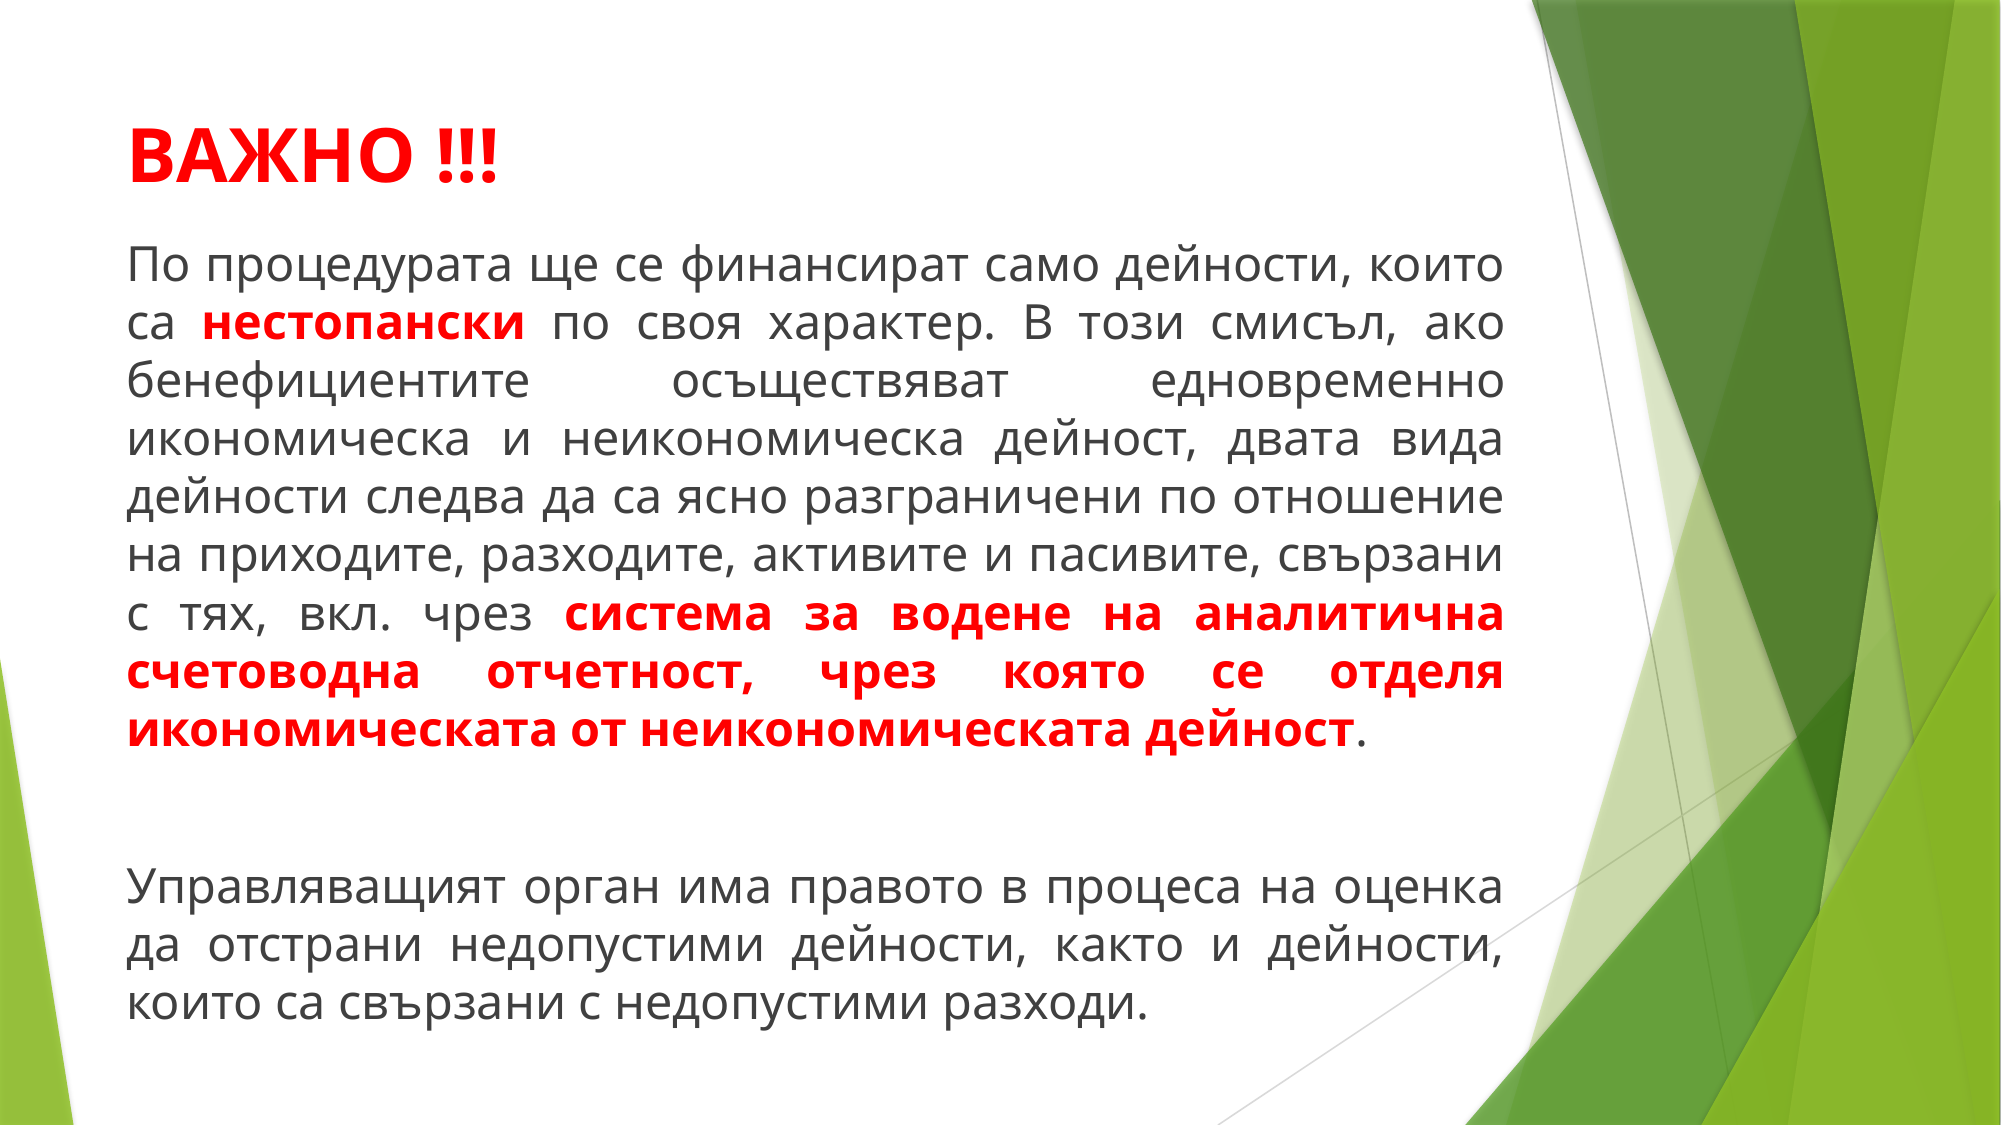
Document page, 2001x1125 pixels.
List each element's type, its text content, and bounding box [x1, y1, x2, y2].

list По процедурата ще се финансират само дейности, които са нестопански по своя характер. В този смисъл, ако бенефициентите осъществяват едновременно икономическа и неикономическа дейност, двата вида дейности следва да са ясно разграничени по отношение на приходите, разходите, активите и пасивите, свързани с тях, вкл. чрез система за водене на аналитична счетоводна отчетност, чрез която се отделя икономическата от неикономическата дейност. Управляващият орган има правото в процеса на оценка да отстрани недопустими дейности, както и дейности, които са свързани с недопустими разходи. [111, 224, 1522, 1081]
title ВАЖНО !!! [111, 99, 1522, 213]
